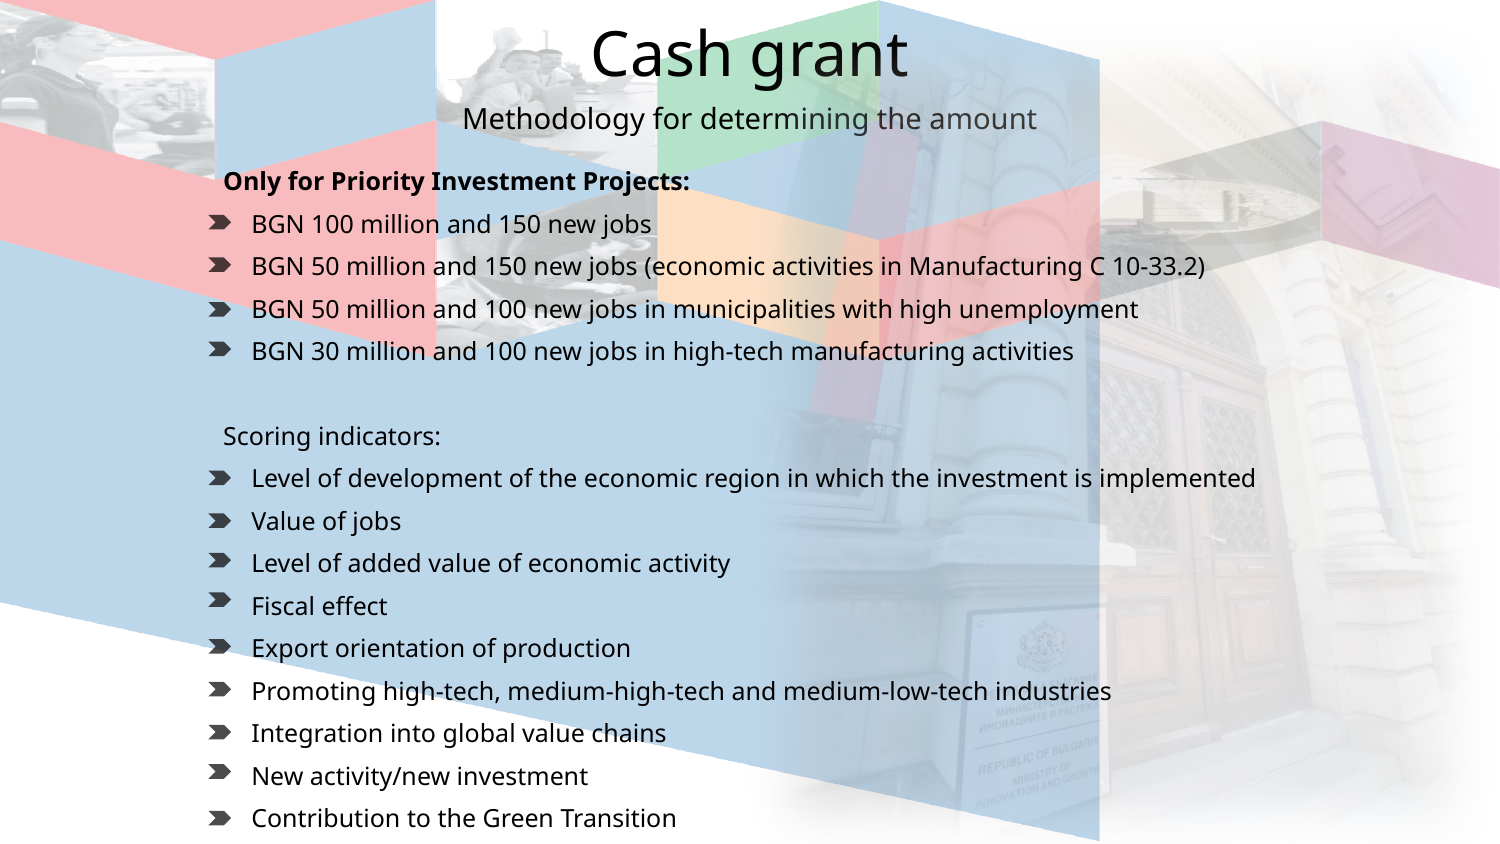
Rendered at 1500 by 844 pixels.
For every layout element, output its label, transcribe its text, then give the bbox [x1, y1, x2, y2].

text_box [205, 512, 233, 529]
text_box [205, 213, 233, 231]
text_box [205, 763, 233, 780]
text_box [205, 301, 233, 318]
text_box [794, 68, 1448, 98]
text_box [205, 638, 233, 655]
text_box [205, 809, 233, 827]
text_box [205, 591, 233, 608]
text_box [205, 469, 233, 487]
text_box [205, 340, 233, 358]
text_box [205, 723, 233, 741]
text_box [205, 256, 233, 273]
text_box Cash grant Methodology for determining the amount [0, 0, 1500, 98]
text_box [205, 680, 233, 698]
text_box Only for Priority Investment Projects: BGN 100 million and 150 new jobs BGN 50 million and 150 new jobs (economic activities in Manufacturing C 10-33.2) BGN 50 million and 100 new jobs in municipalities with high unemployment BGN 30 million and 100 new jobs in high-tech manufacturing activities Scoring indicators: Level of development of the economic region in which the investment is implemented Value of jobs Level of added value of economic activity Fiscal effect Export orientation of production Promoting high-tech, medium-high-tech and medium-low-tech industries Integration into global value chains New activity/new investment Contribution to the Green Transition [208, 158, 1386, 840]
text_box [205, 551, 233, 569]
text_box [825, 102, 1417, 779]
